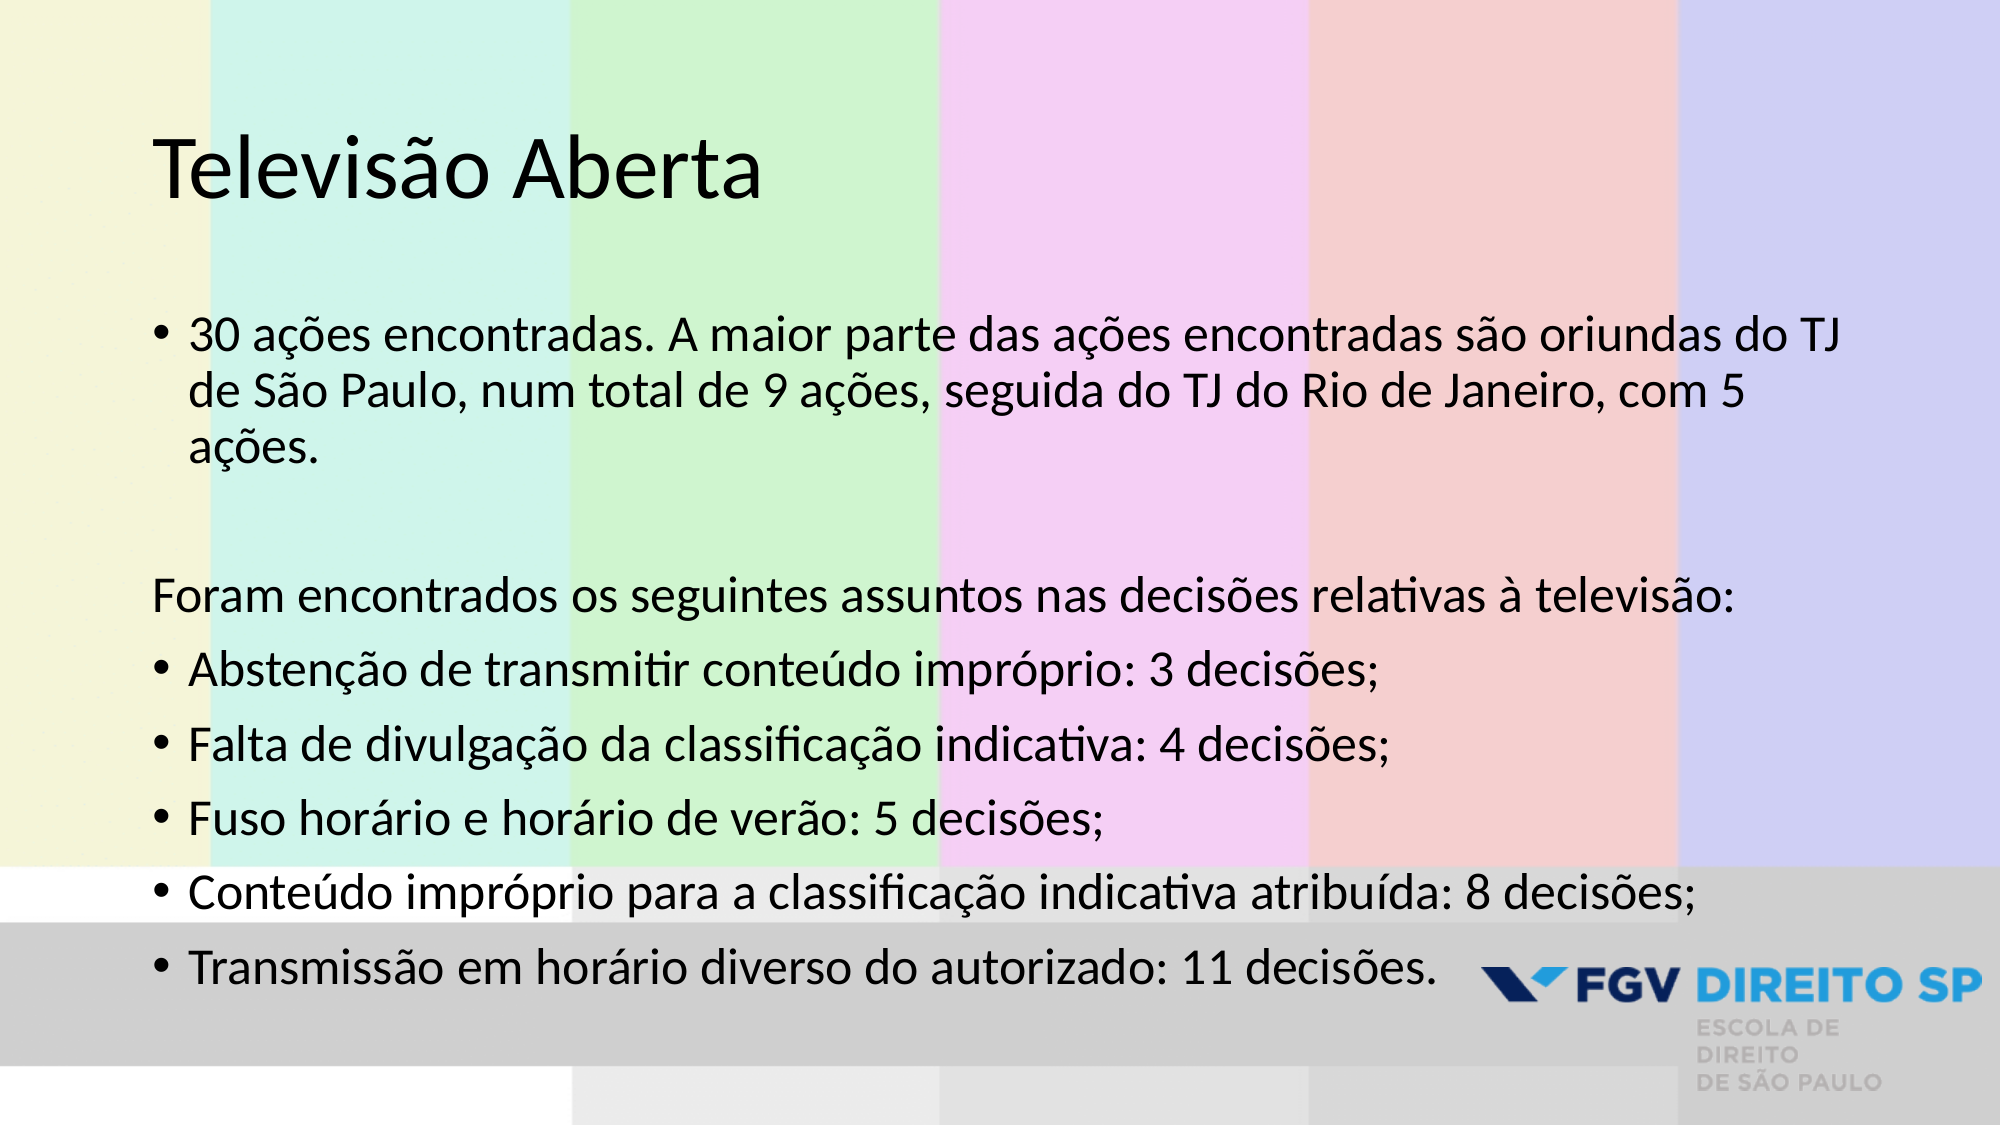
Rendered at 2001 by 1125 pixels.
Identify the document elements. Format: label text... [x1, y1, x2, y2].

list 30 ações encontradas. A maior parte das ações encontradas são oriundas do TJ de São Paulo, num total de 9 ações, seguida do TJ do Rio de Janeiro, com 5 ações. Foram encontrados os seguintes assuntos nas decisões relativas à televisão: Abstenção de transmitir conteúdo impróprio: 3 decisões; Falta de divulgação da classificação indicativa: 4 decisões; Fuso horário e horário de verão: 5 decisões; Conteúdo impróprio para a classificação indicativa atribuída: 8 decisões; Transmissão em horário diverso do autorizado: 11 decisões. [137, 299, 1863, 1014]
title Televisão Aberta [137, 59, 1863, 278]
picture [1481, 967, 1982, 1091]
